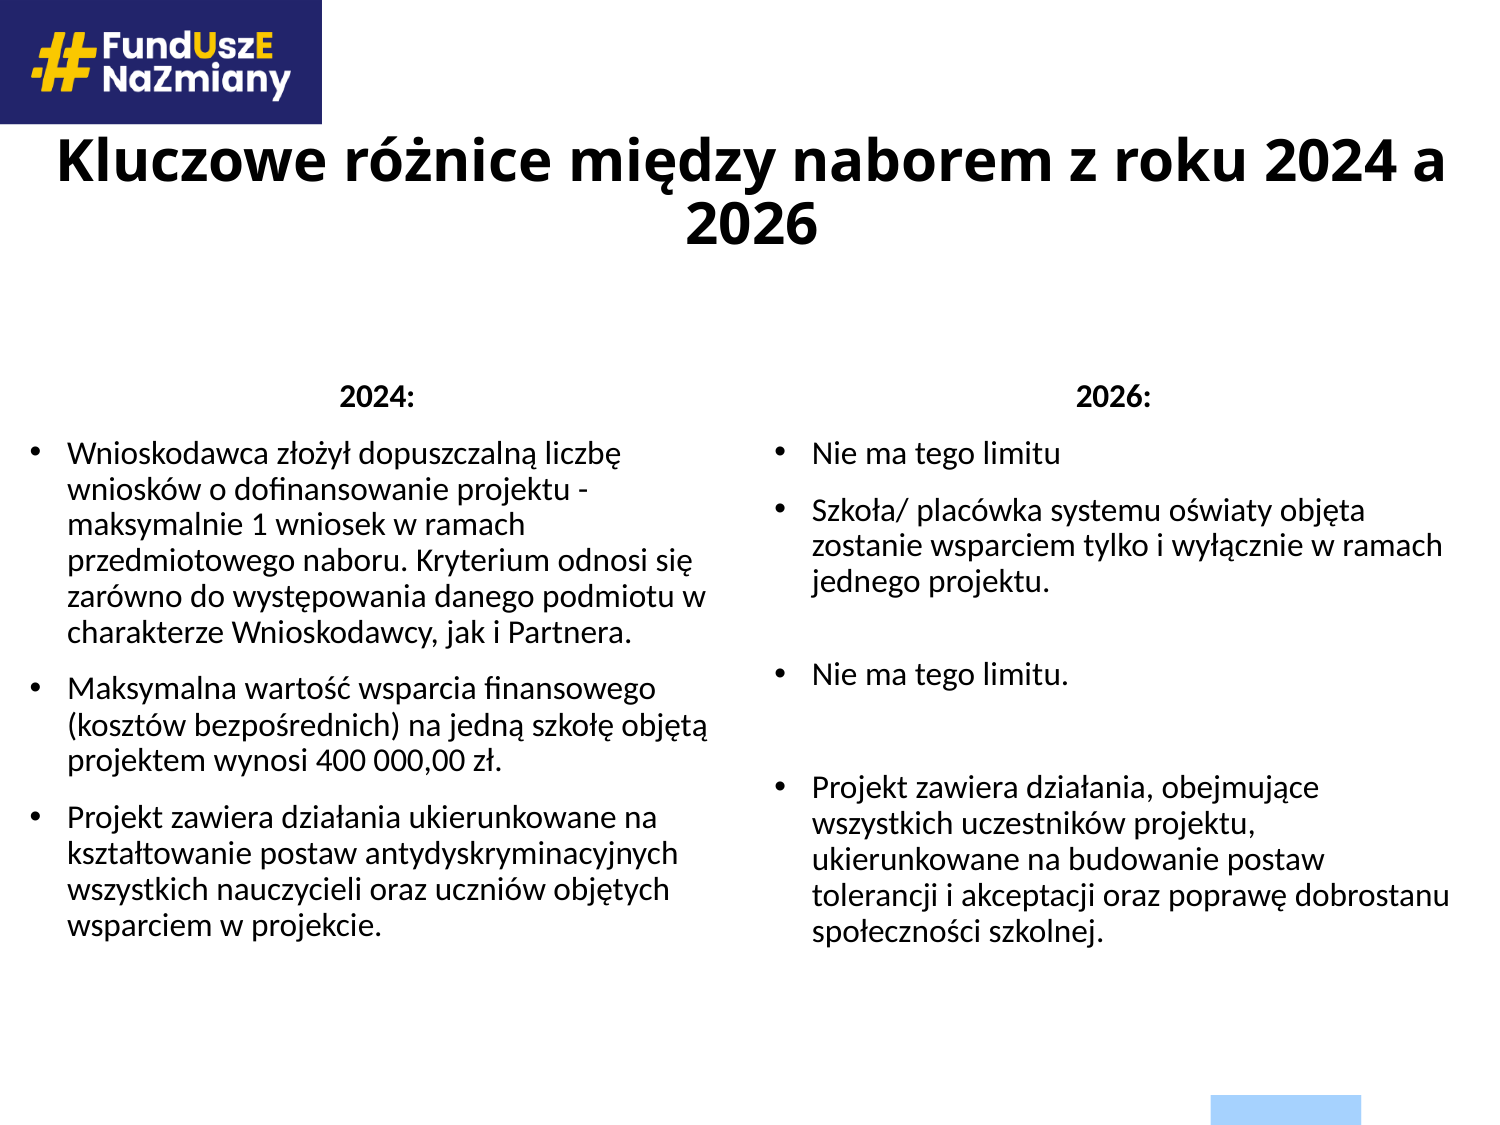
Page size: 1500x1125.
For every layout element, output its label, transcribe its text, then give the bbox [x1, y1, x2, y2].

title Kluczowe różnice między naborem z roku 2024 a 2026 [35, 136, 1469, 253]
list 2024: Wnioskodawca złożył dopuszczalną liczbę wniosków o dofinansowanie projektu - maksymalnie 1 wniosek w ramach przedmiotowego naboru. Kryterium odnosi się zarówno do występowania danego podmiotu w charakterze Wnioskodawcy, jak i Partnera. Maksymalna wartość wsparcia finansowego (kosztów bezpośrednich) na jedną szkołę objętą projektem wynosi 400 000,00 zł. Projekt zawiera działania ukierunkowane na kształtowanie postaw antydyskryminacyjnych wszystkich nauczycieli oraz uczniów objętych wsparciem w projekcie. [14, 371, 741, 1078]
picture [0, 0, 1500, 1125]
list 2026: Nie ma tego limitu Szkoła/ placówka systemu oświaty objęta zostanie wsparciem tylko i wyłącznie w ramach jednego projektu. Nie ma tego limitu. Projekt zawiera działania, obejmujące wszystkich uczestników projektu, ukierunkowane na budowanie postaw tolerancji i akceptacji oraz poprawę dobrostanu społeczności szkolnej. [759, 371, 1469, 1078]
